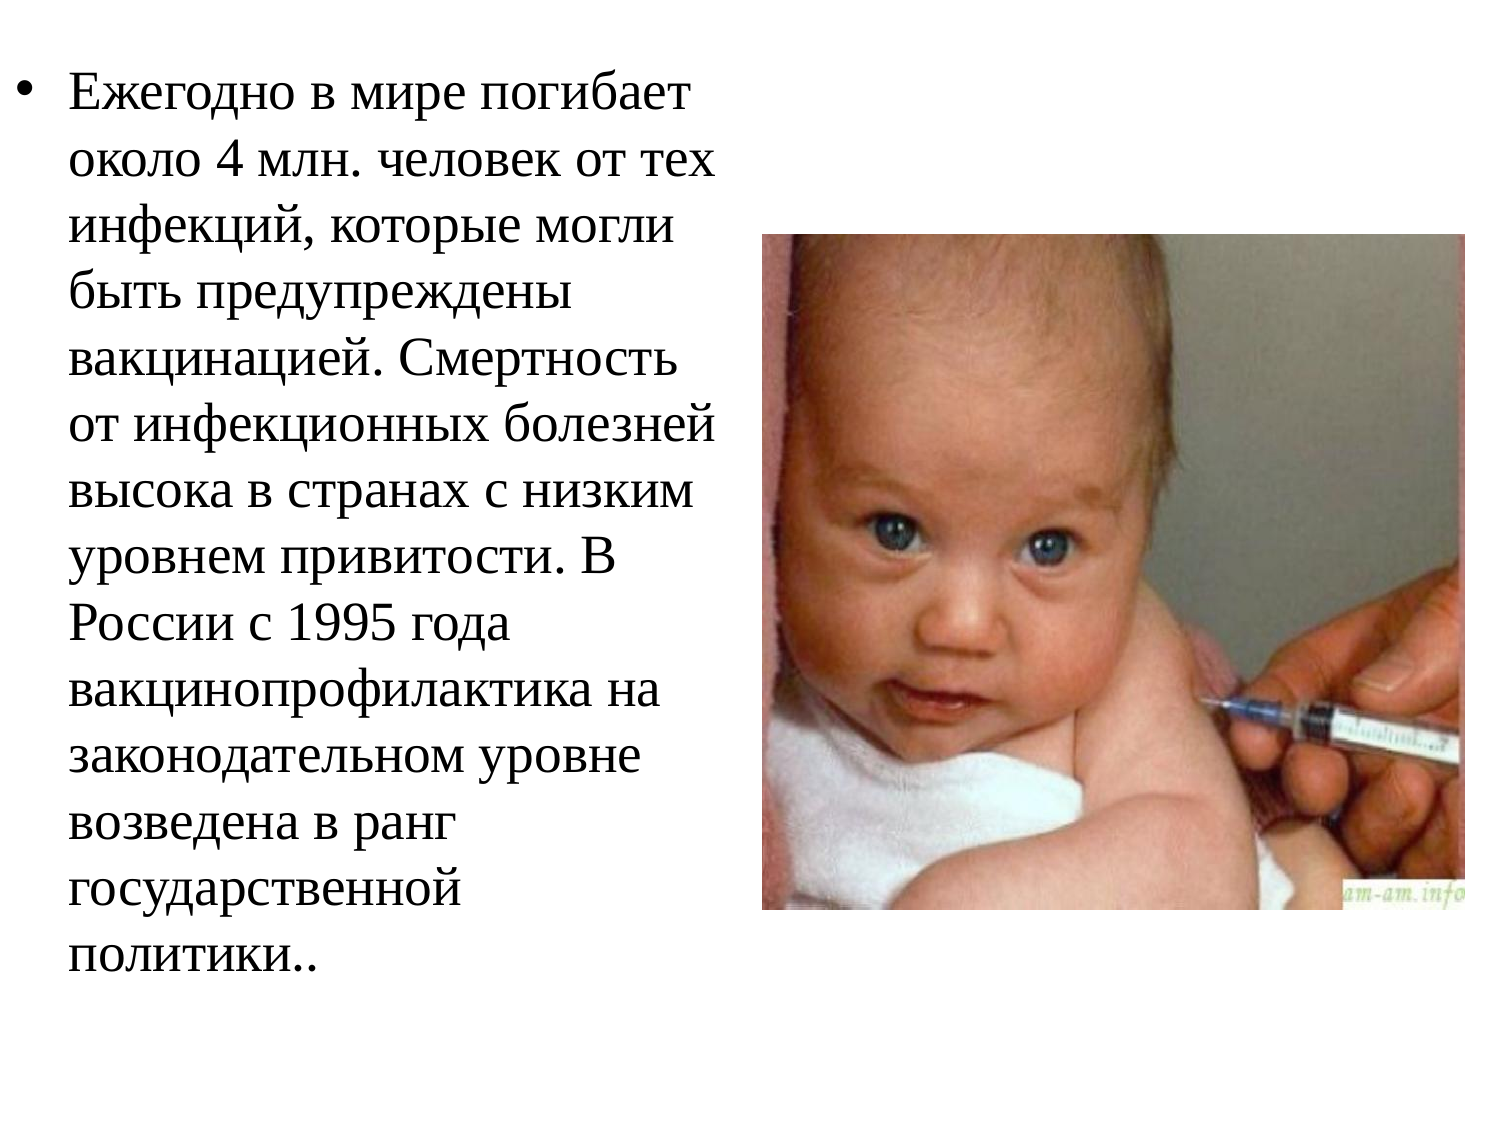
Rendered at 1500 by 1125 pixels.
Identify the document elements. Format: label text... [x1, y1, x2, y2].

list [762, 234, 1466, 910]
list Ежегодно в мире погибает около 4 млн. человек от тех инфекций, которые могли быть предупреждены вакцинацией. Смертность от инфекционных болезней высока в странах с низким уровнем привитости. В России с 1995 года вакцинопрофилактика на законодательном уровне возведена в ранг государственной политики.. [0, 46, 738, 1125]
